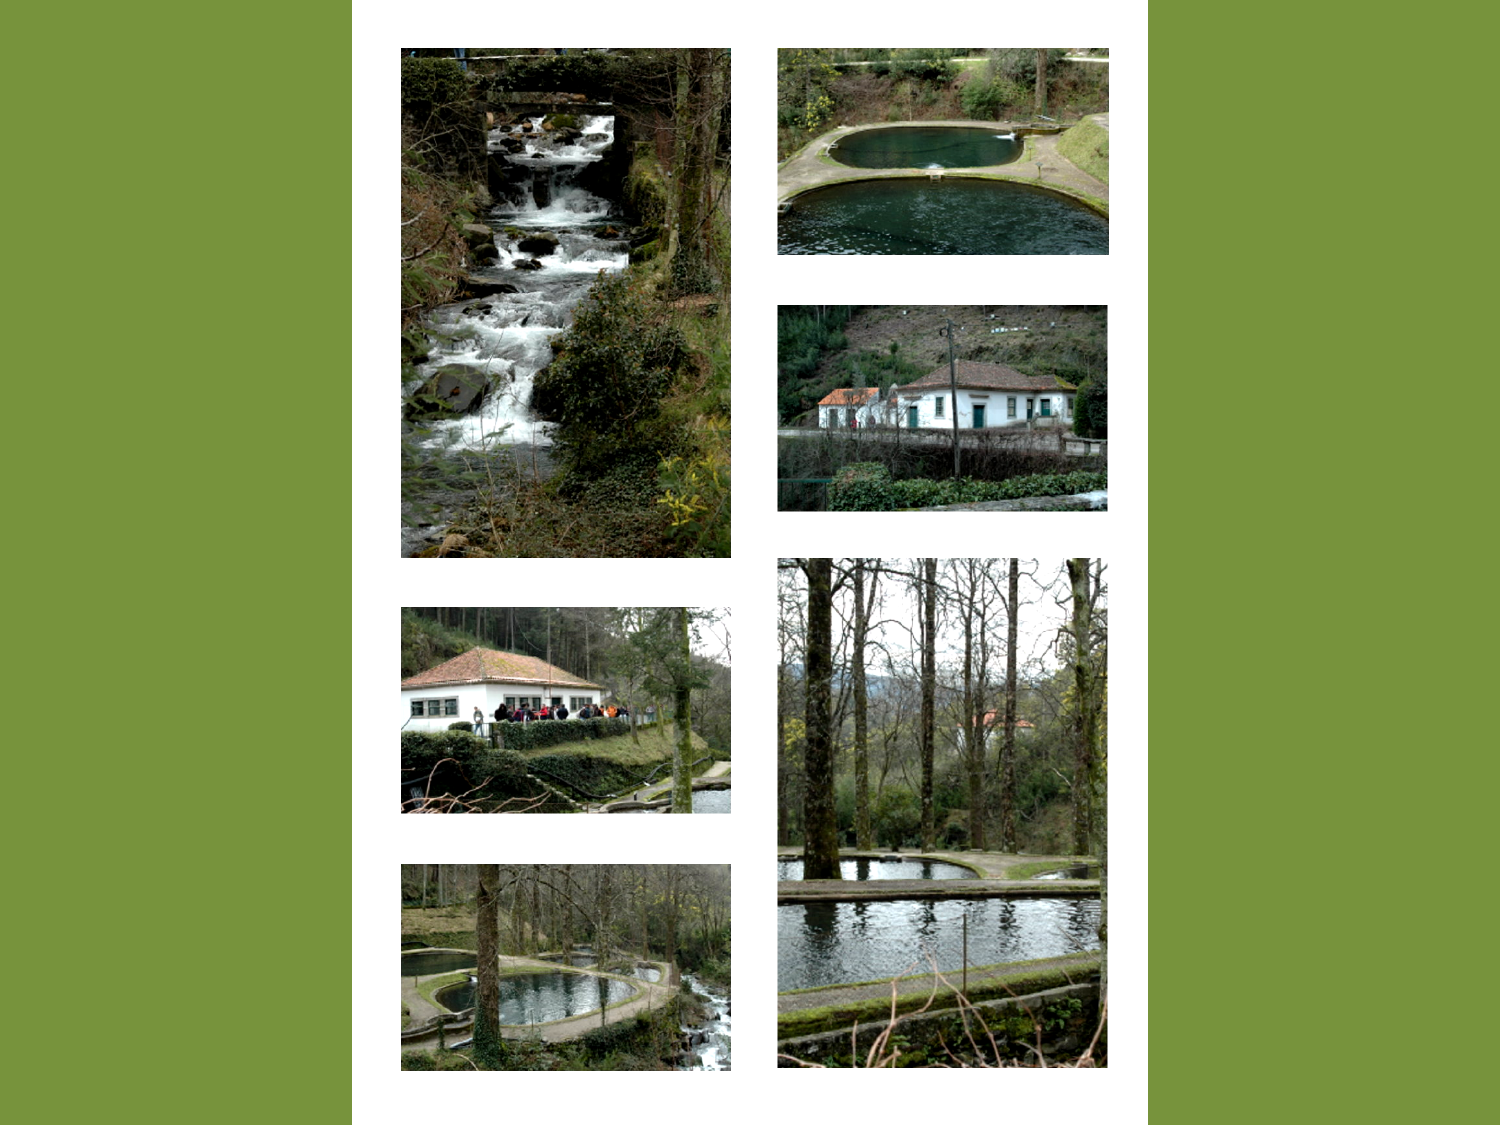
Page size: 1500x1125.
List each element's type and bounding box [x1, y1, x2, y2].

picture [352, 0, 1148, 1125]
